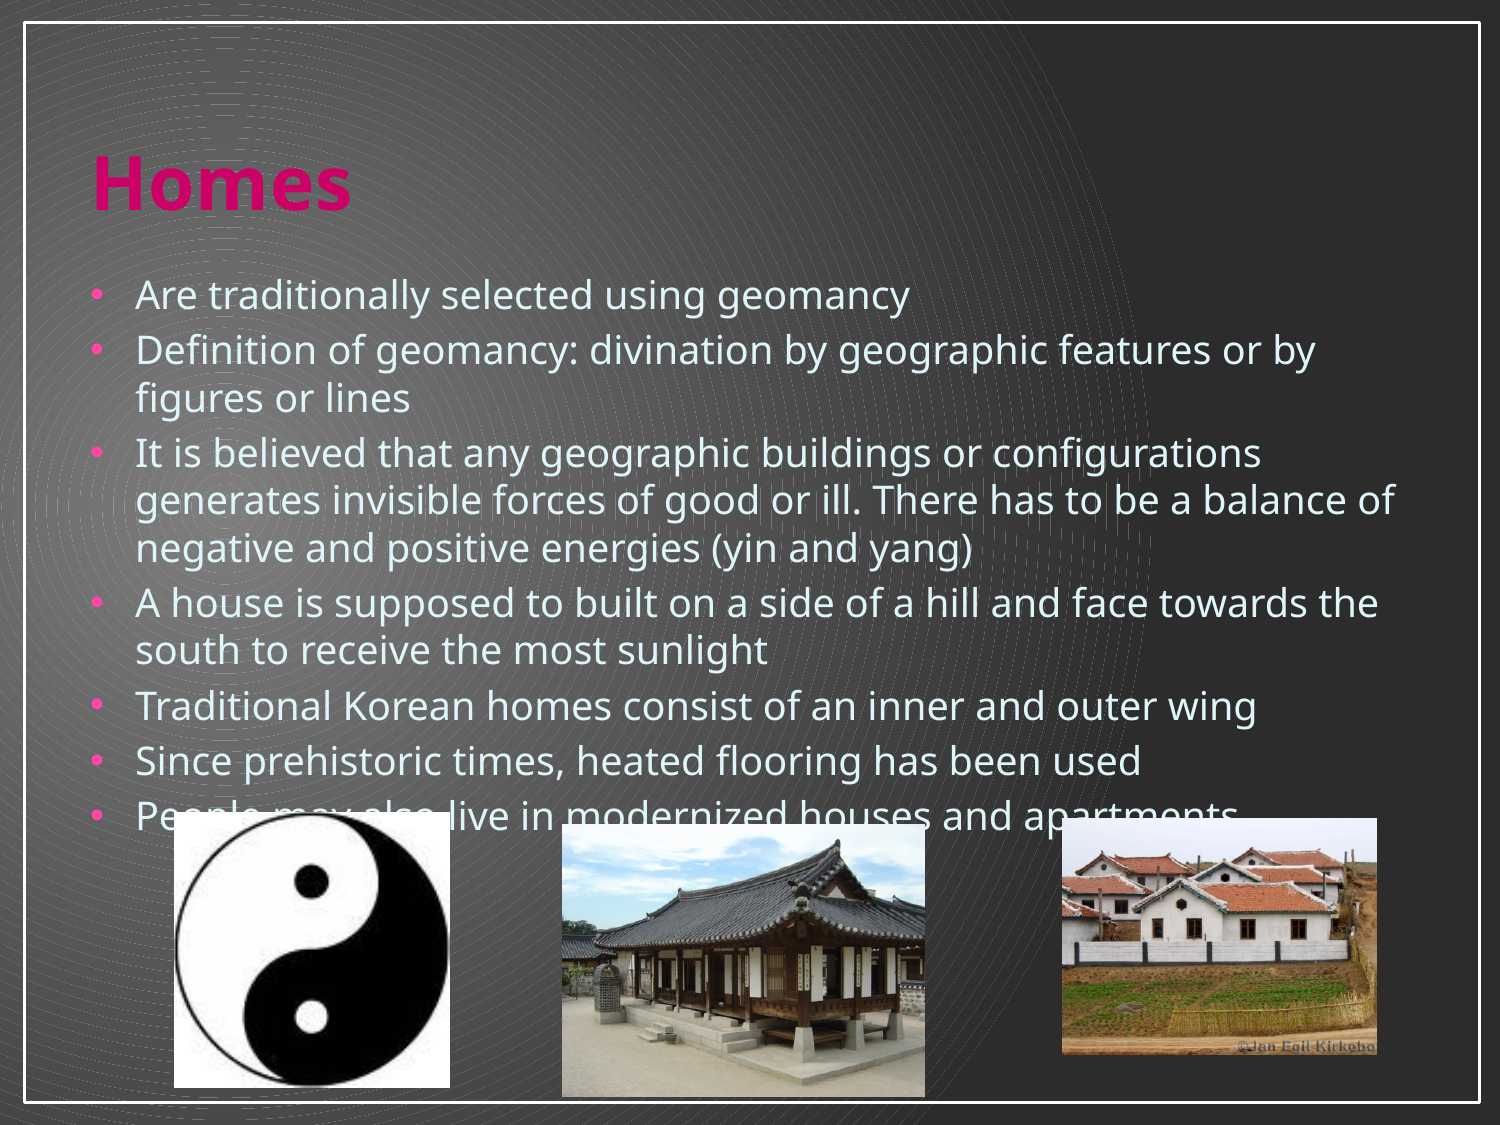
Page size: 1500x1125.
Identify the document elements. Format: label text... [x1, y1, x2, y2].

picture [1062, 818, 1377, 1055]
list Are traditionally selected using geomancy Definition of geomancy: divination by geographic features or by figures or lines It is believed that any geographic buildings or configurations generates invisible forces of good or ill. There has to be a balance of negative and positive energies (yin and yang) A house is supposed to built on a side of a hill and face towards the south to receive the most sunlight Traditional Korean homes consist of an inner and outer wing Since prehistoric times, heated flooring has been used People may also live in modernized houses and apartments [75, 262, 1425, 1005]
picture [174, 812, 451, 1088]
picture [562, 824, 926, 1098]
title Homes [75, 45, 1425, 233]
